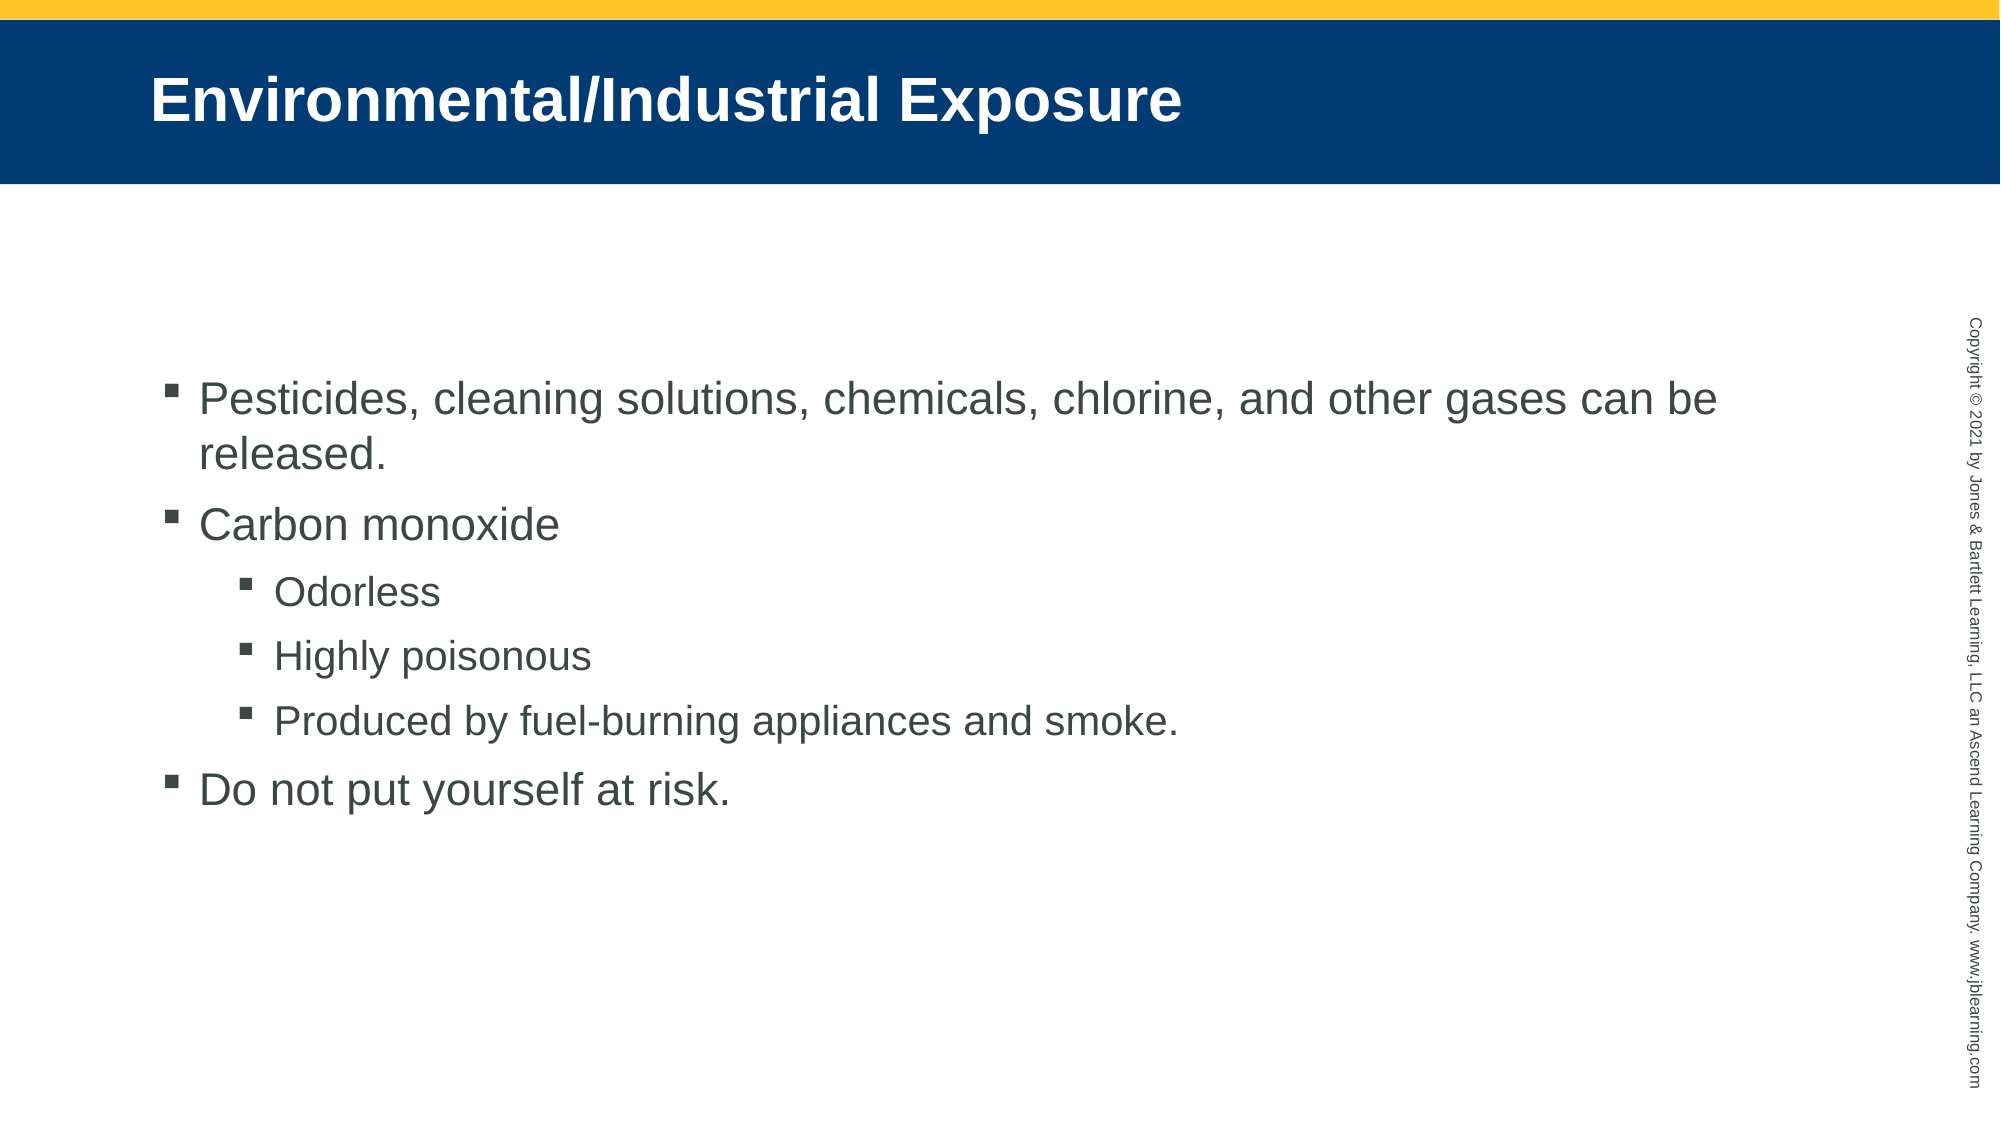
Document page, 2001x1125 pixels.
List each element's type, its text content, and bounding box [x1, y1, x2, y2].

title Environmental/Industrial Exposure [0, 19, 2000, 185]
list Pesticides, cleaning solutions, chemicals, chlorine, and other gases can be released. Carbon monoxide Odorless Highly poisonous Produced by fuel-burning appliances and smoke. Do not put yourself at risk. [146, 361, 1859, 1016]
